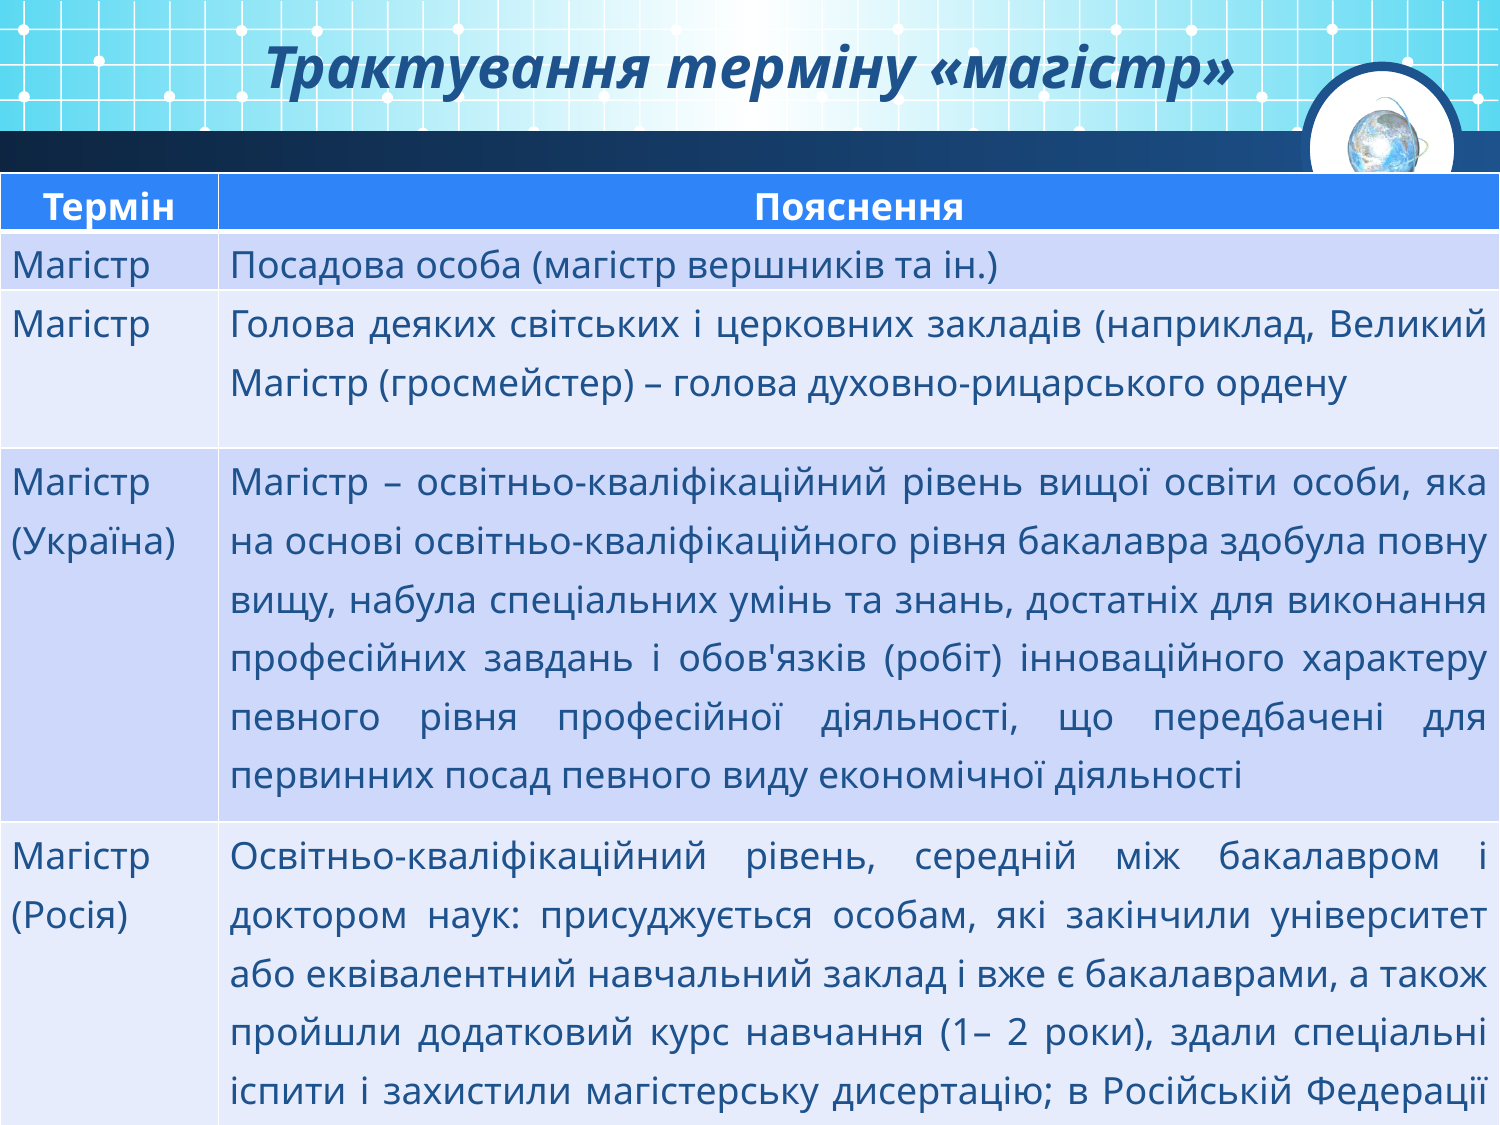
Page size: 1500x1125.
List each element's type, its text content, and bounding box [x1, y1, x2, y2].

table_cell Освітньо-кваліфікаційний рівень, середній між бакалавром і доктором наук: присуджується особам, які закінчили університет або еквівалентний навчальний заклад і вже є бакалаврами, а також пройшли додатковий курс навчання (1– 2 роки), здали спеціальні іспити і захистили магістерську дисертацію; в Російській Федерації ступінь введений на початку 1990-х років. [219, 823, 1499, 1125]
table_cell Голова деяких світських і церковних закладів (наприклад, Великий Магістр (гросмейстер) – голова духовно-рицарського ордену [219, 291, 1499, 447]
table_cell Посадова особа (магістр вершників та ін.) [219, 234, 1499, 289]
table_cell Магістр (Україна) [1, 449, 218, 821]
table_cell Магістр [1, 234, 218, 289]
table_header Термін [1, 174, 218, 229]
picture [1310, 130, 1454, 172]
table_cell Магістр [1, 291, 218, 447]
table_header Пояснення [219, 174, 1499, 229]
table_cell Магістр – освітньо-кваліфікаційний рівень вищої освіти особи, яка на основі освітньо-кваліфікаційного рівня бакалавра здобула повну вищу, набула спеціальних умінь та знань, достатніх для виконання професійних завдань і обов'язків (робіт) інноваційного характеру певного рівня професійної діяльності, що передбачені для первинних посад певного виду економічної діяльності [219, 449, 1499, 821]
table_cell Магістр (Росія) [1, 823, 218, 1125]
title Трактування терміну «магістр» [0, 0, 1500, 130]
